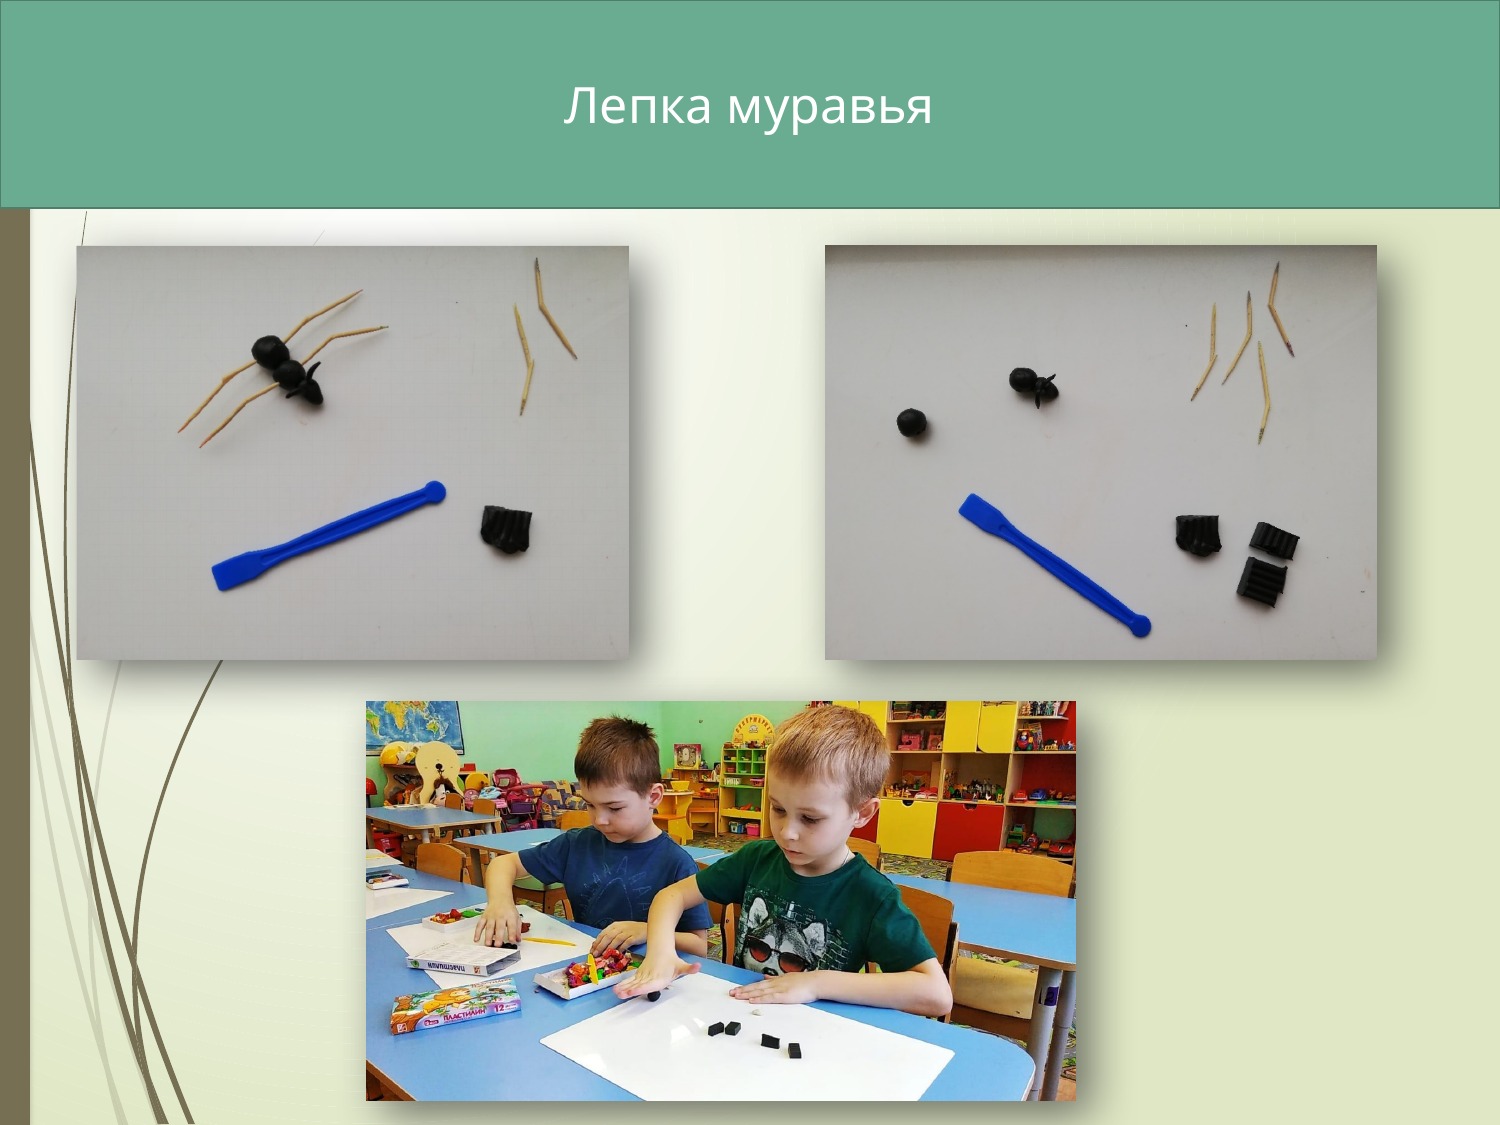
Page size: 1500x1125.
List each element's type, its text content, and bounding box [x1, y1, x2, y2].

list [366, 701, 1076, 1101]
text_box Лепка муравья [0, 0, 1500, 209]
picture [825, 245, 1378, 660]
picture [77, 176, 628, 729]
